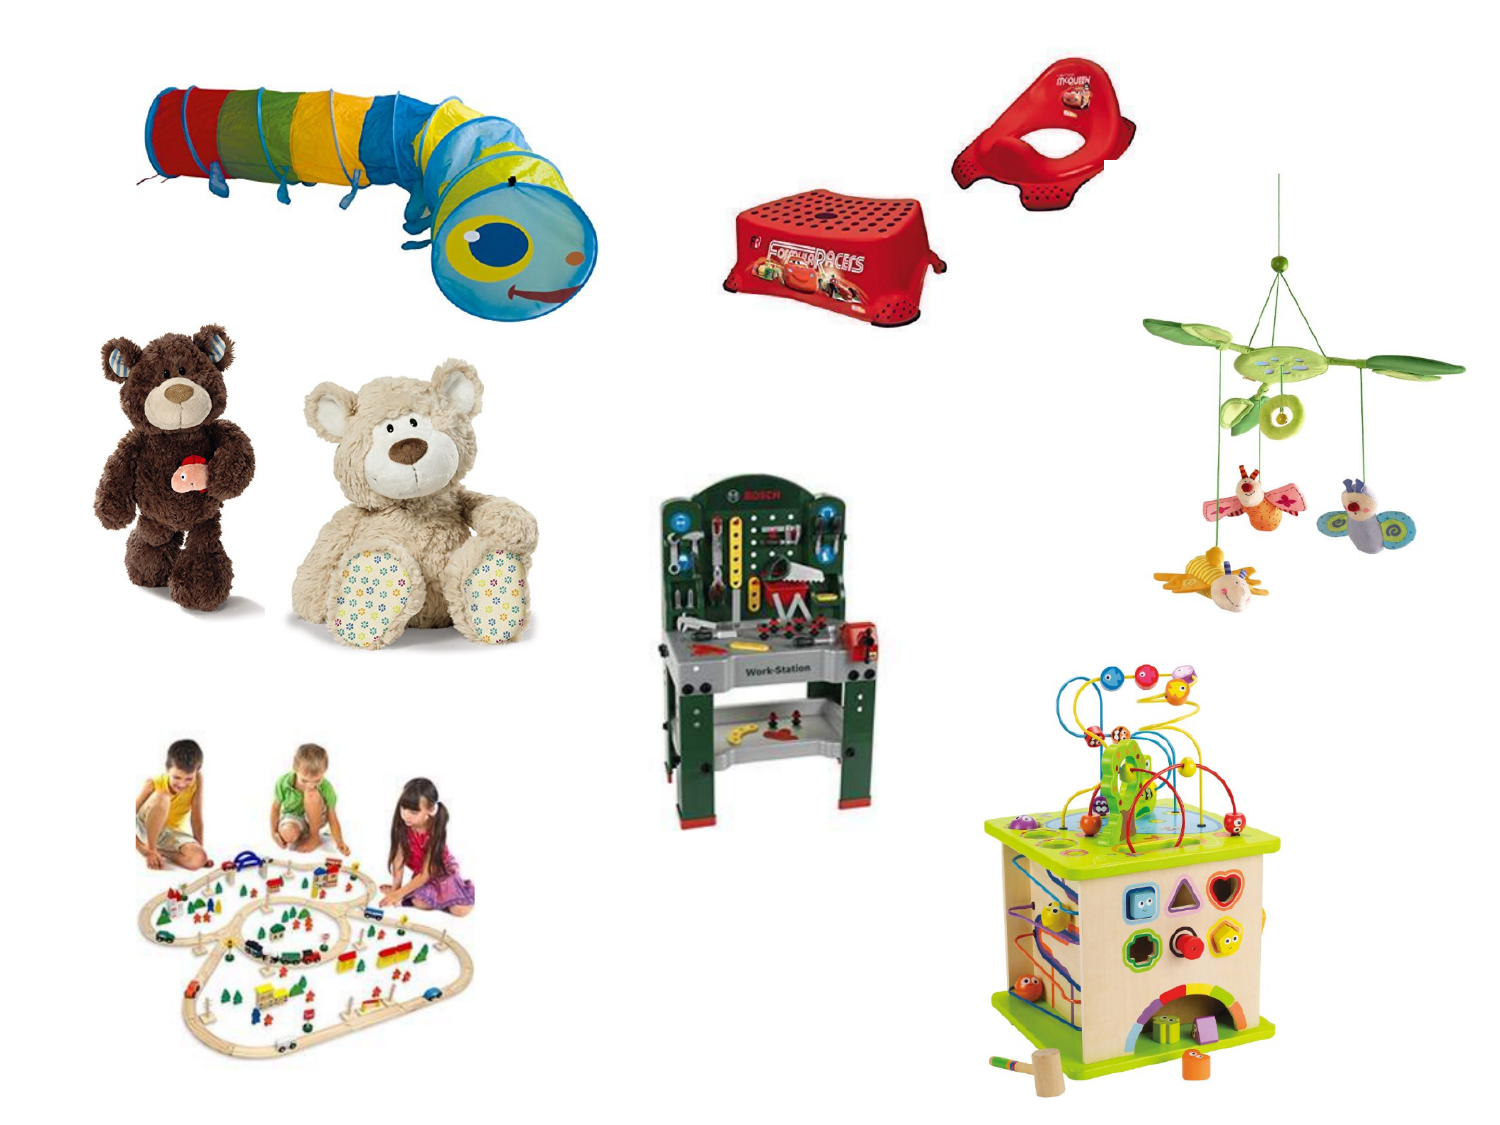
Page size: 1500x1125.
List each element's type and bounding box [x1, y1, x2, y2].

picture [572, 465, 1318, 1106]
picture [100, 715, 530, 1082]
picture [678, 3, 1483, 619]
picture [44, 66, 621, 662]
